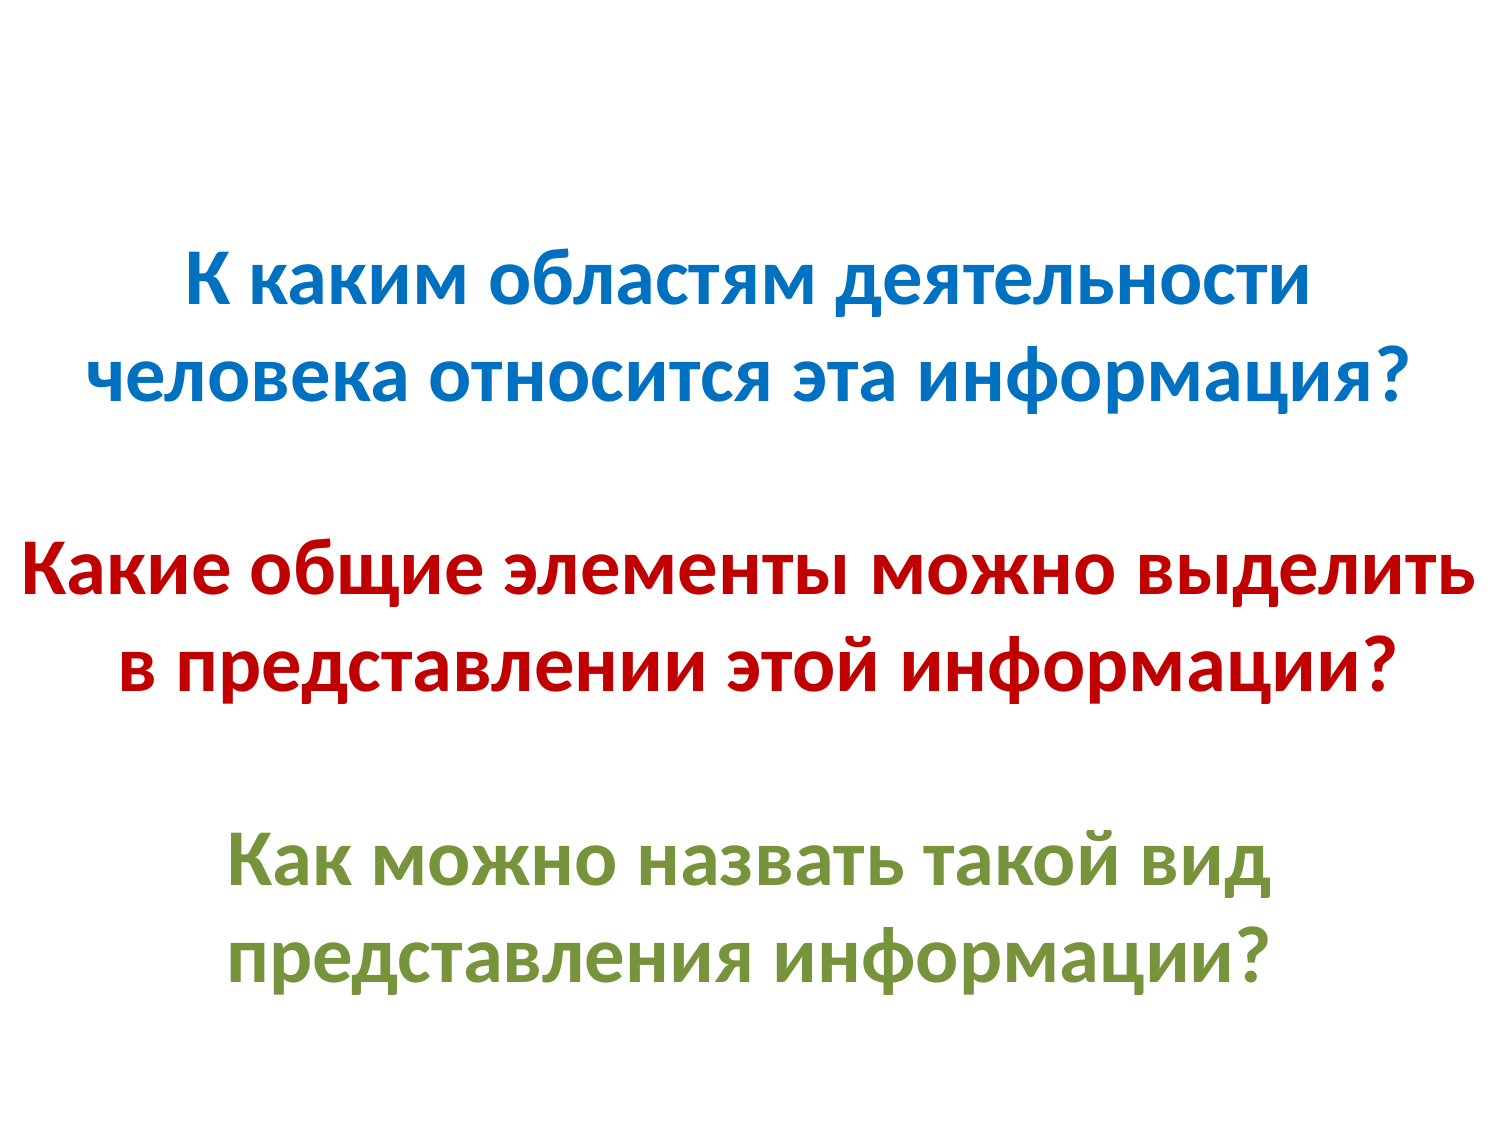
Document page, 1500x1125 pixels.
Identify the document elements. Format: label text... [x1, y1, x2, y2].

title К каким областям деятельности человека относится эта информация? Какие общие элементы можно выделить в представлении этой информации? Как можно назвать такой вид представления информации? [0, 0, 1500, 1125]
